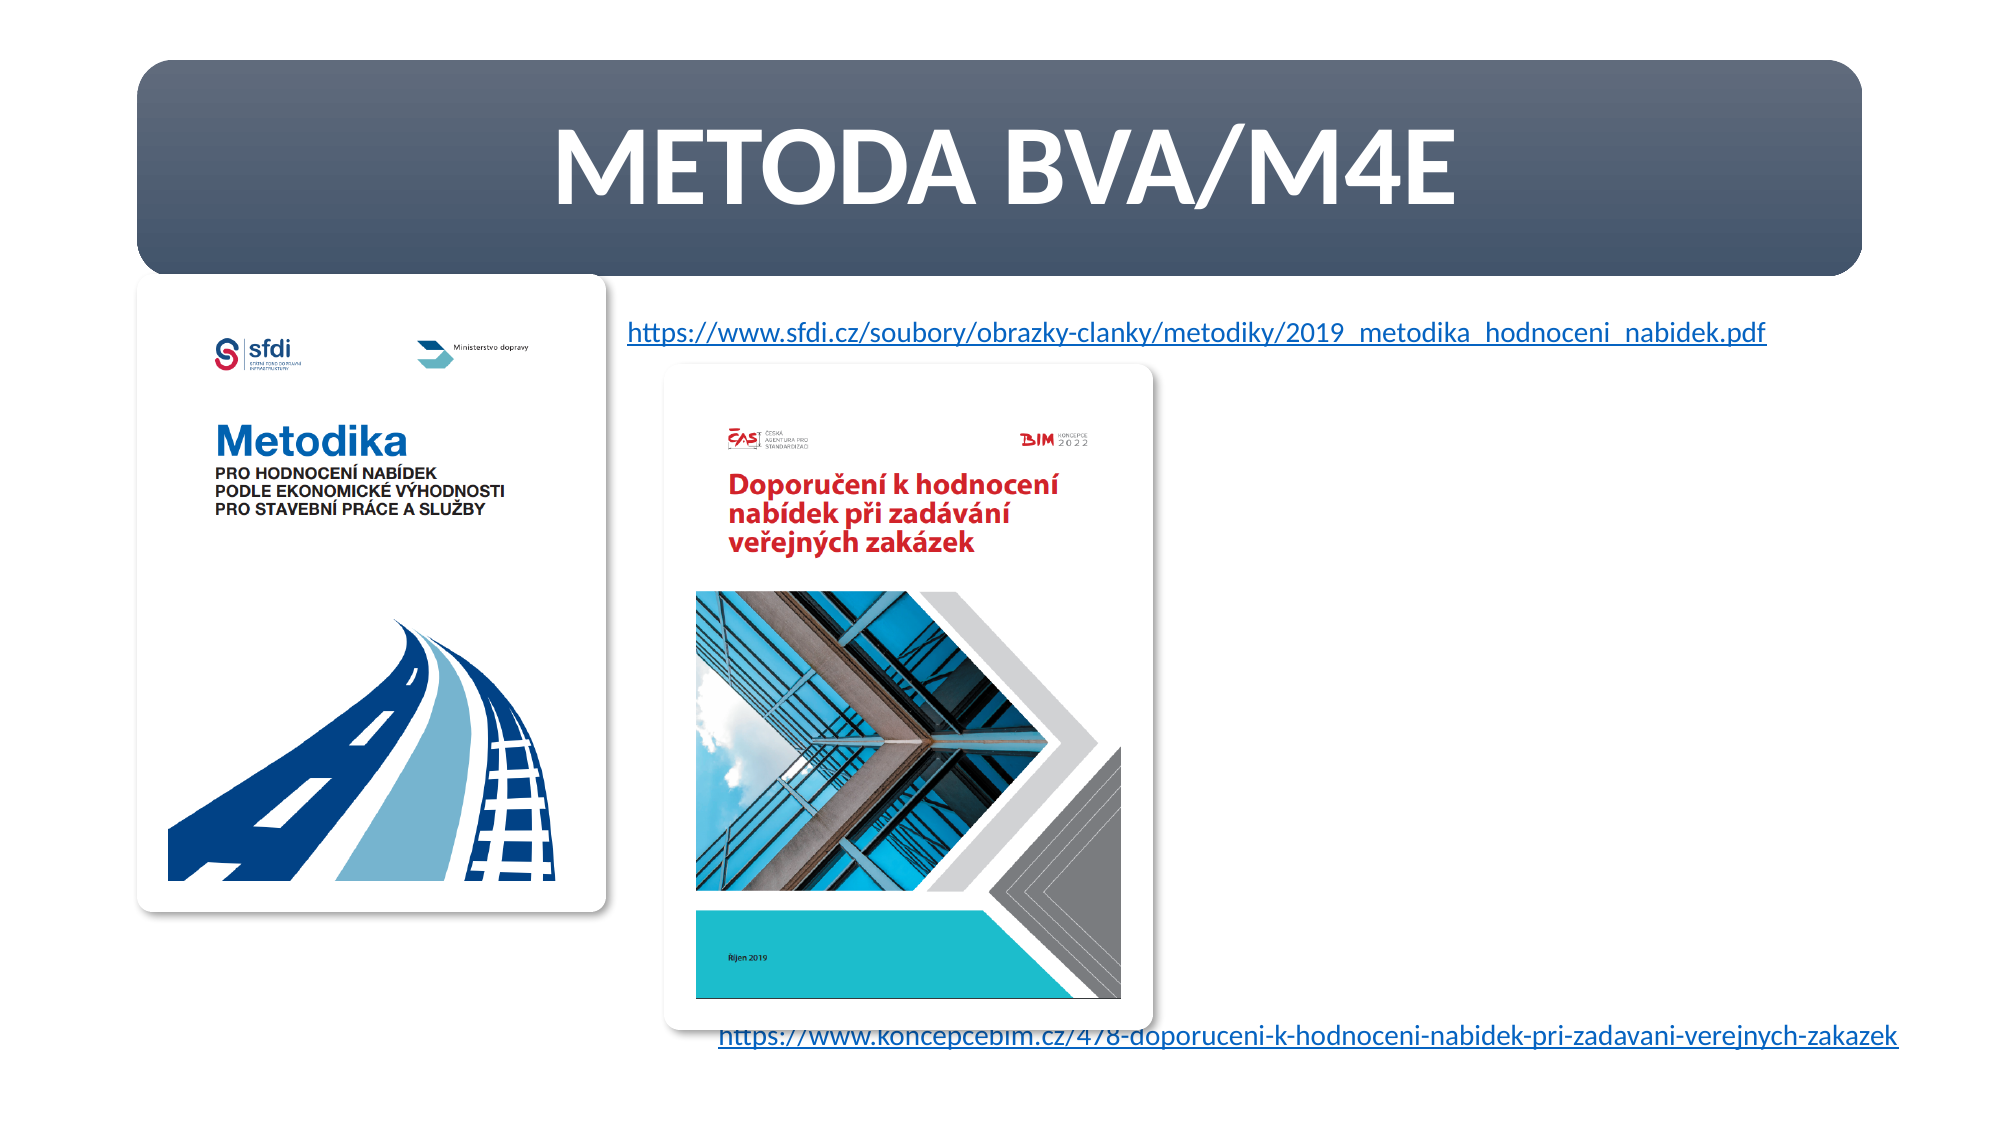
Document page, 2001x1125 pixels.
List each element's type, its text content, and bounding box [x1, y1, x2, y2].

picture [168, 305, 575, 882]
picture [695, 395, 1122, 999]
text_box https://www.sfdi.cz/soubory/obrazky-clanky/metodiky/2019_metodika_hodnoceni_nabidek.pdf [616, 305, 1782, 356]
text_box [137, 59, 1863, 278]
list [137, 304, 1863, 1034]
text_box https://www.koncepcebim.cz/478-doporuceni-k-hodnoceni-nabidek-pri-zadavani-verejnych-zakazek [703, 1008, 1914, 1059]
